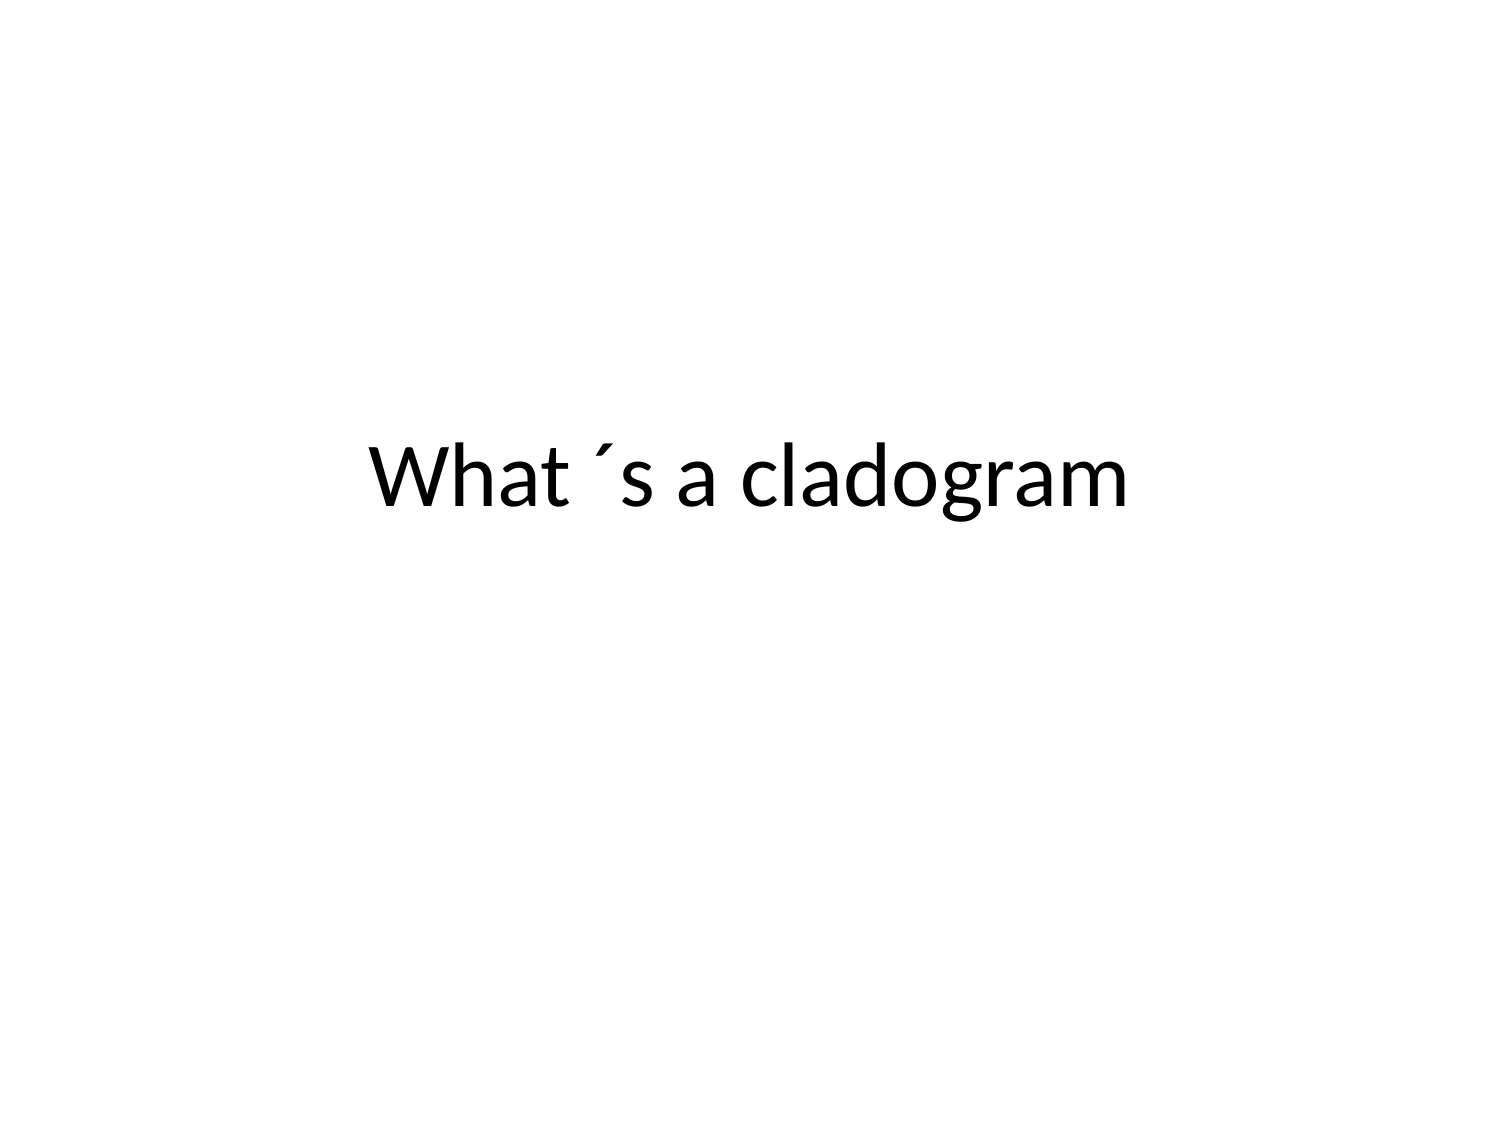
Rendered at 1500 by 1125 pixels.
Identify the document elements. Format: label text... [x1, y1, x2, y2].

title What ´s a cladogram [112, 349, 1388, 591]
